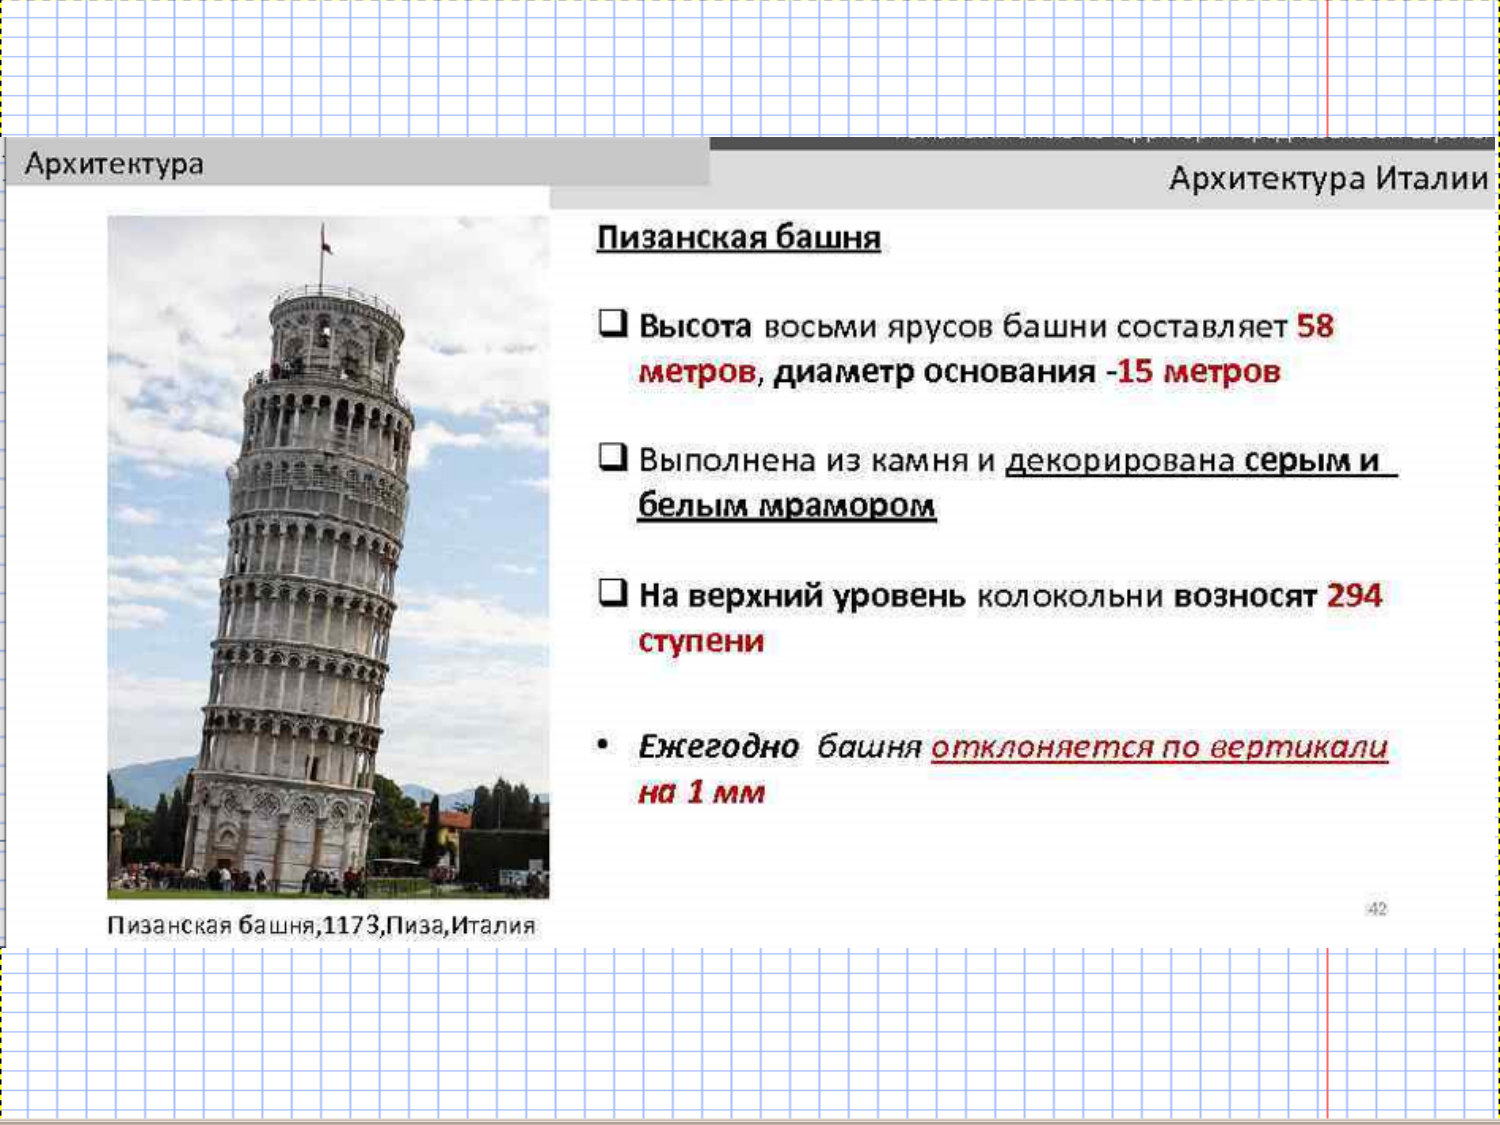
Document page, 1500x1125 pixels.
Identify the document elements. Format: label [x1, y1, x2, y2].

picture [0, 0, 1500, 1125]
list [0, 136, 1495, 948]
